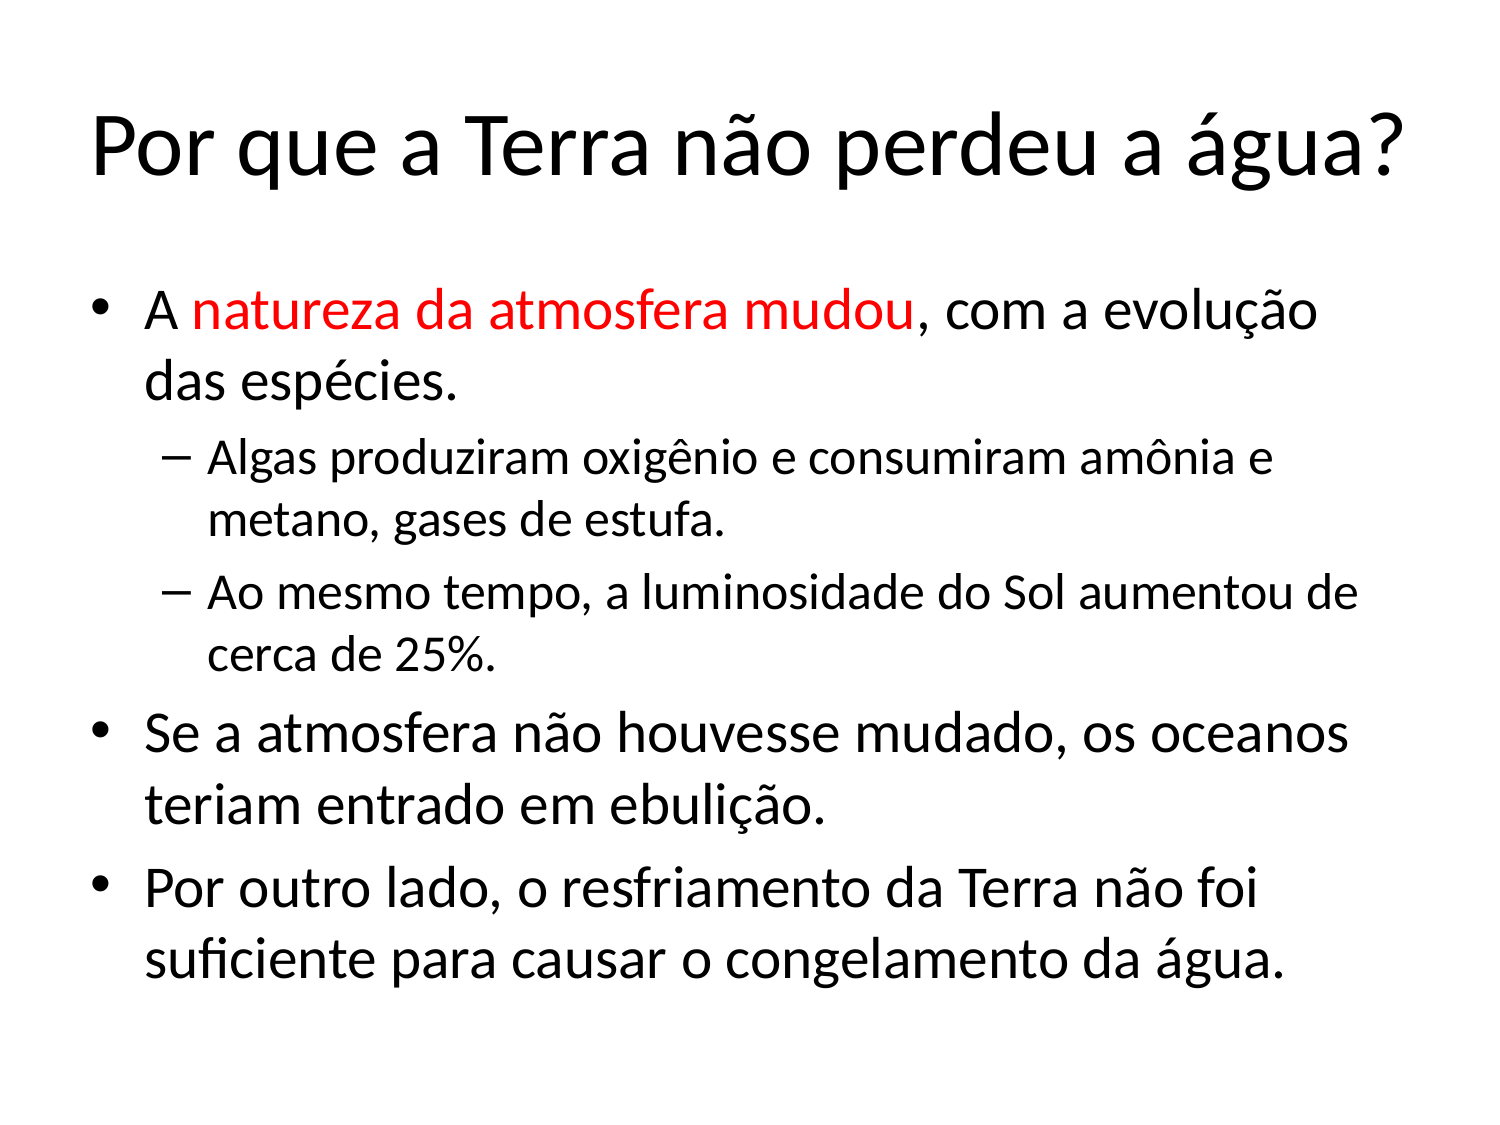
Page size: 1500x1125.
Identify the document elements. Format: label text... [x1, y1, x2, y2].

list A natureza da atmosfera mudou, com a evolução das espécies. Algas produziram oxigênio e consumiram amônia e metano, gases de estufa. Ao mesmo tempo, a luminosidade do Sol aumentou de cerca de 25%. Se a atmosfera não houvesse mudado, os oceanos teriam entrado em ebulição. Por outro lado, o resfriamento da Terra não foi suficiente para causar o congelamento da água. [75, 262, 1425, 1005]
title Por que a Terra não perdeu a água? [75, 45, 1425, 233]
